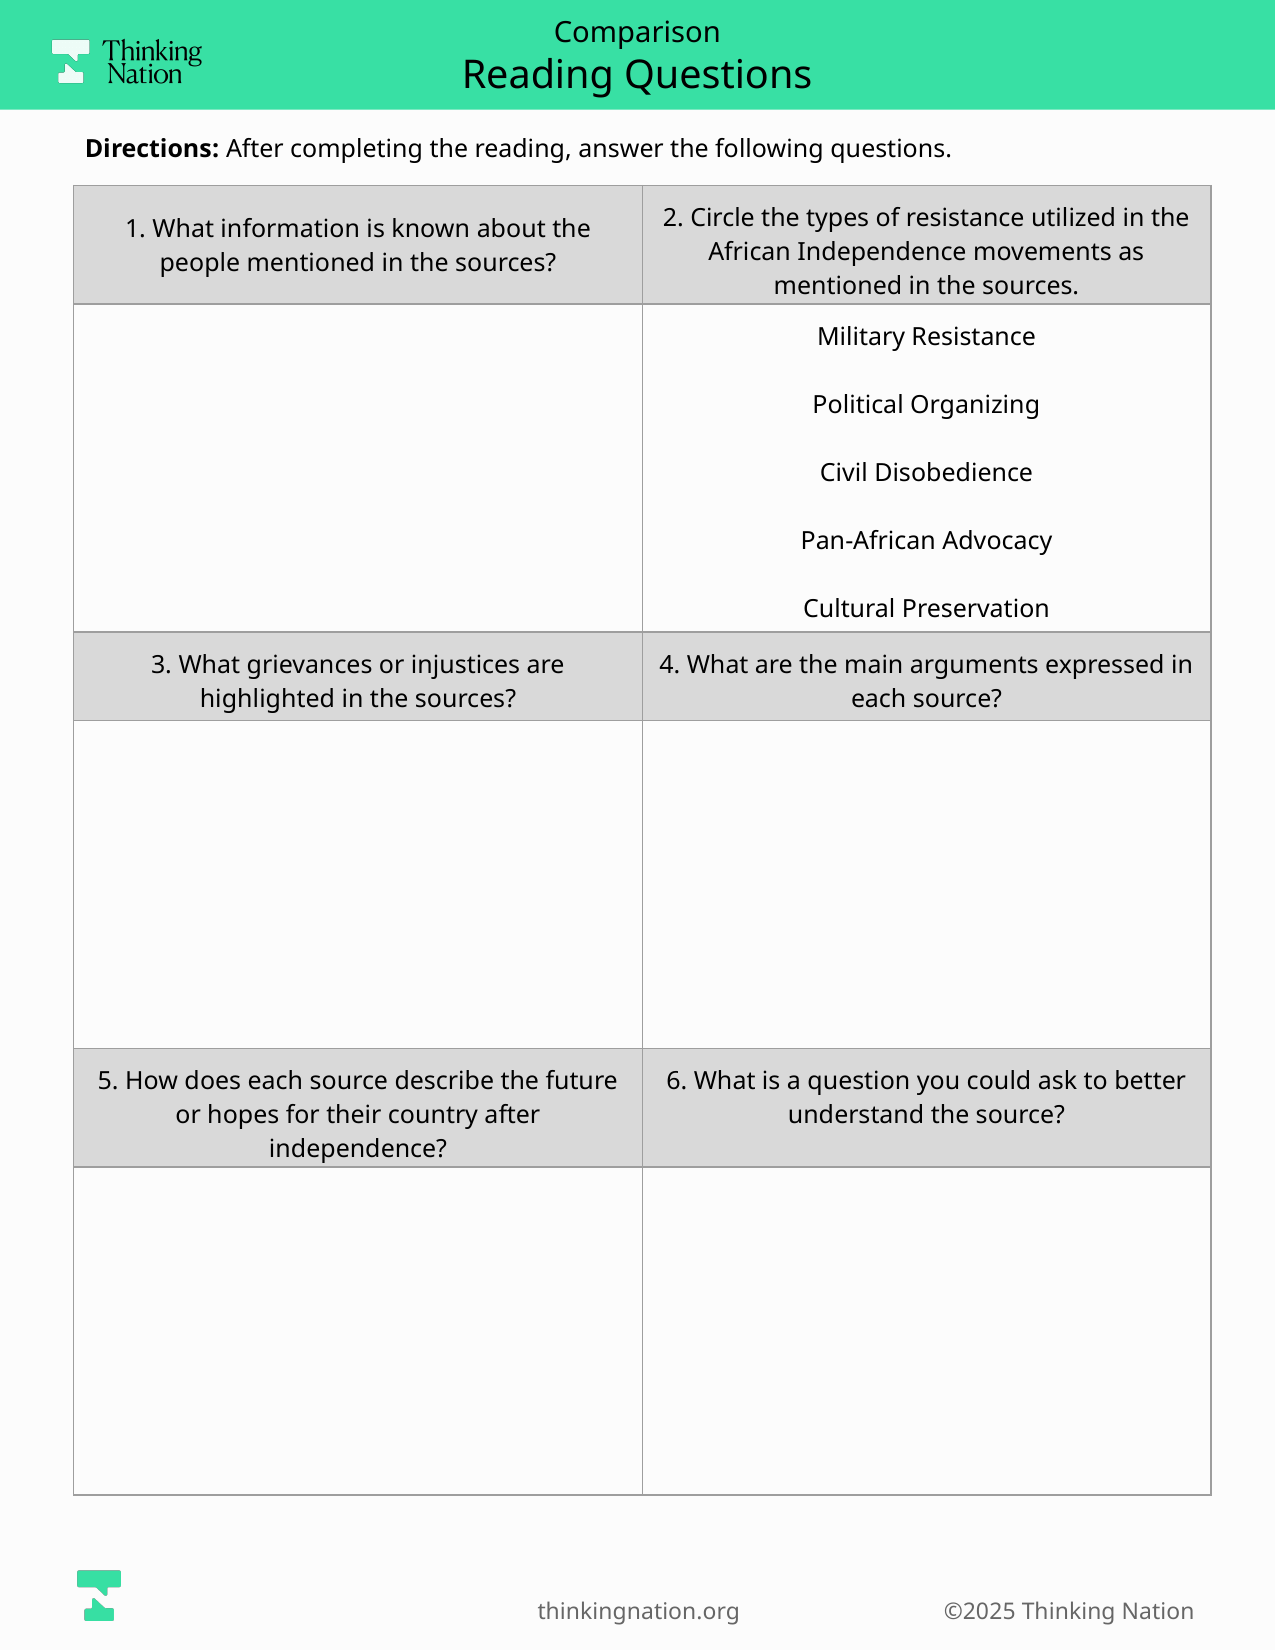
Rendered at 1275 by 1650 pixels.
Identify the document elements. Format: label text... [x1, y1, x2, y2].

table_cell 3. What grievances or injustices are highlighted in the sources? [74, 633, 642, 720]
table_cell Military Resistance Political Organizing Civil Disobedience Pan-African Advocacy Cultural Preservation [643, 305, 1210, 631]
table_cell [74, 721, 642, 1048]
table_cell 5. How does each source describe the future or hopes for their country after independence? [74, 1049, 642, 1166]
table_cell [74, 1168, 642, 1494]
table_cell [643, 721, 1210, 1048]
table_cell [643, 1168, 1210, 1494]
text_box Comparison Reading Questions [0, 0, 1275, 110]
table_cell 4. What are the main arguments expressed in each source? [643, 633, 1210, 720]
table_header 1. What information is known about the people mentioned in the sources? [74, 186, 642, 303]
table_cell [74, 305, 642, 631]
table_cell 6. What is a question you could ask to better understand the source? [643, 1049, 1210, 1166]
picture [63, 1560, 134, 1631]
text_box ©2025 Thinking Nation [909, 1580, 1211, 1632]
text_box Directions: After completing the reading, answer the following questions. [70, 118, 1130, 177]
picture [35, 25, 207, 97]
table_header 2. Circle the types of resistance utilized in the African Independence movements as mentioned in the sources. [643, 186, 1210, 303]
text_box thinkingnation.org [488, 1580, 790, 1632]
